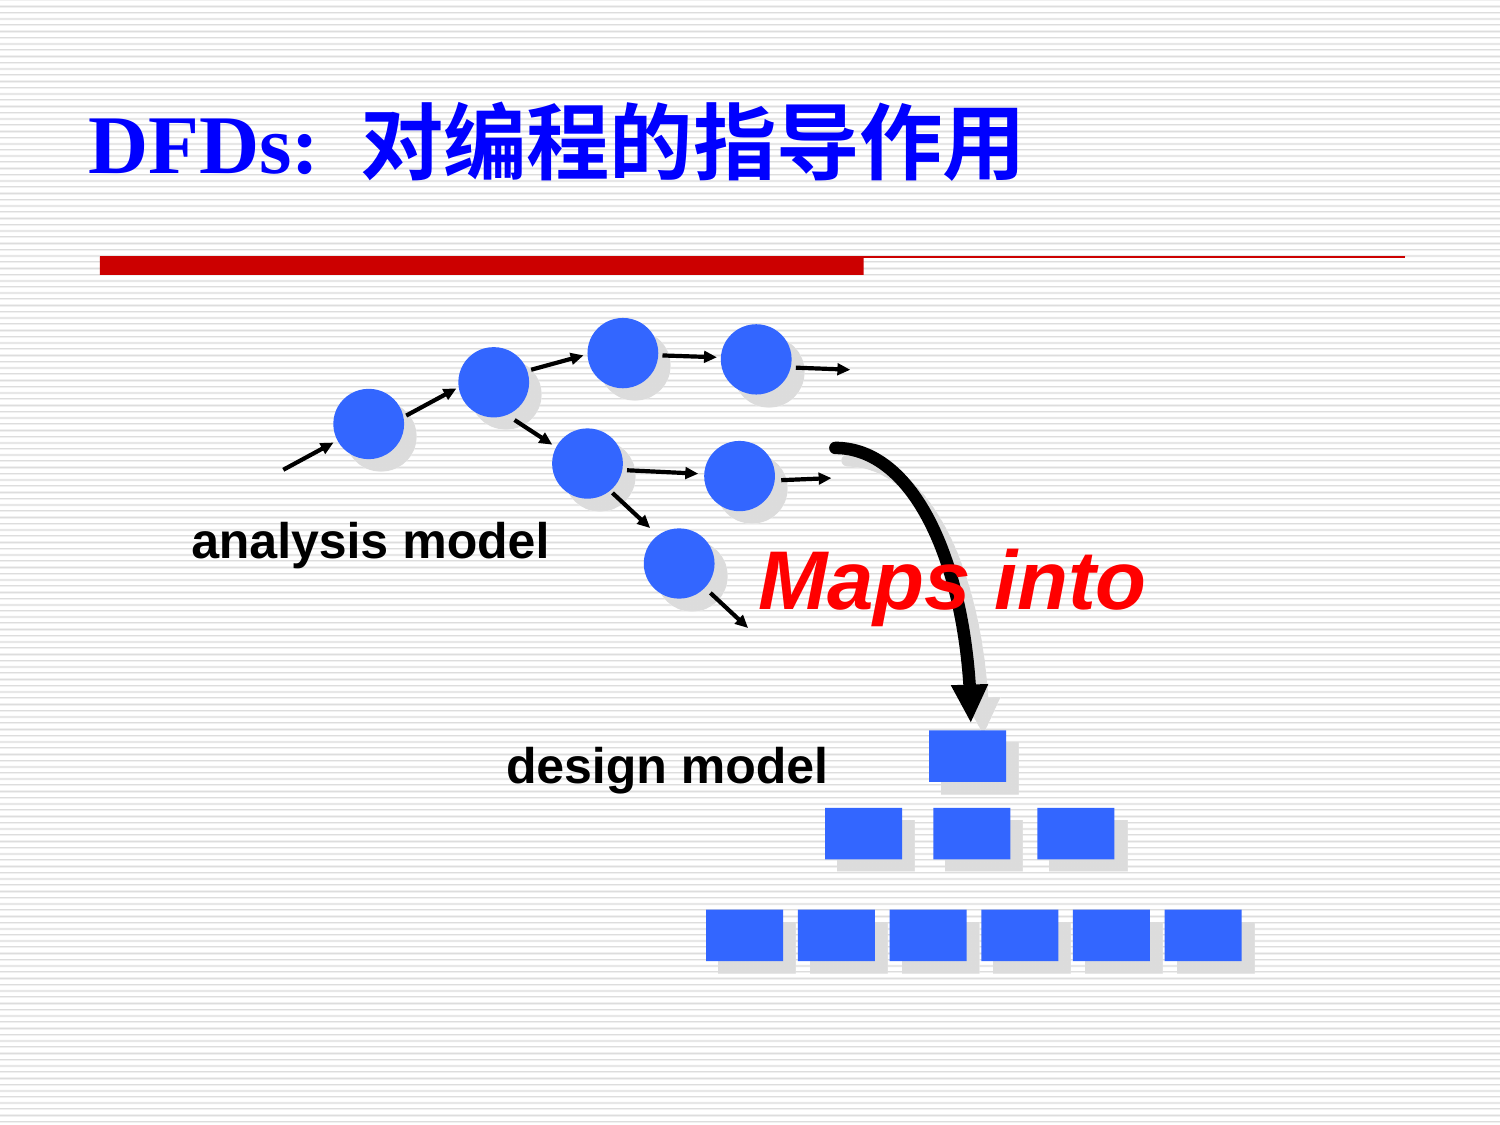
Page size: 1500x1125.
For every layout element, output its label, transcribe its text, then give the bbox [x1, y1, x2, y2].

text_box Maps into [743, 518, 1162, 633]
text_box [1037, 807, 1115, 860]
text_box [981, 909, 1059, 962]
text_box design model [491, 726, 844, 801]
text_box [720, 324, 792, 395]
text_box [1072, 909, 1150, 962]
text_box [706, 909, 784, 962]
text_box [835, 633, 977, 723]
text_box [933, 807, 1011, 860]
picture [0, 0, 1500, 1125]
text_box [929, 730, 1007, 782]
text_box [643, 528, 715, 599]
text_box [587, 317, 659, 389]
text_box [889, 909, 967, 962]
text_box [552, 428, 623, 499]
text_box analysis model [176, 501, 565, 576]
text_box [825, 807, 903, 860]
text_box [797, 909, 875, 962]
text_box [781, 472, 832, 485]
text_box [704, 440, 775, 512]
text_box [1164, 909, 1242, 962]
text_box [795, 363, 850, 376]
text_box [333, 388, 405, 460]
text_box [835, 447, 927, 518]
text_box [531, 352, 584, 370]
text_box [458, 347, 530, 418]
text_box [514, 419, 553, 445]
text_box [406, 388, 457, 416]
text_box [627, 466, 698, 480]
text_box [283, 442, 334, 470]
text_box [612, 492, 650, 528]
text_box DFDs: 对编程的指导作用 [73, 60, 1500, 220]
text_box [662, 350, 717, 364]
text_box [710, 592, 748, 628]
